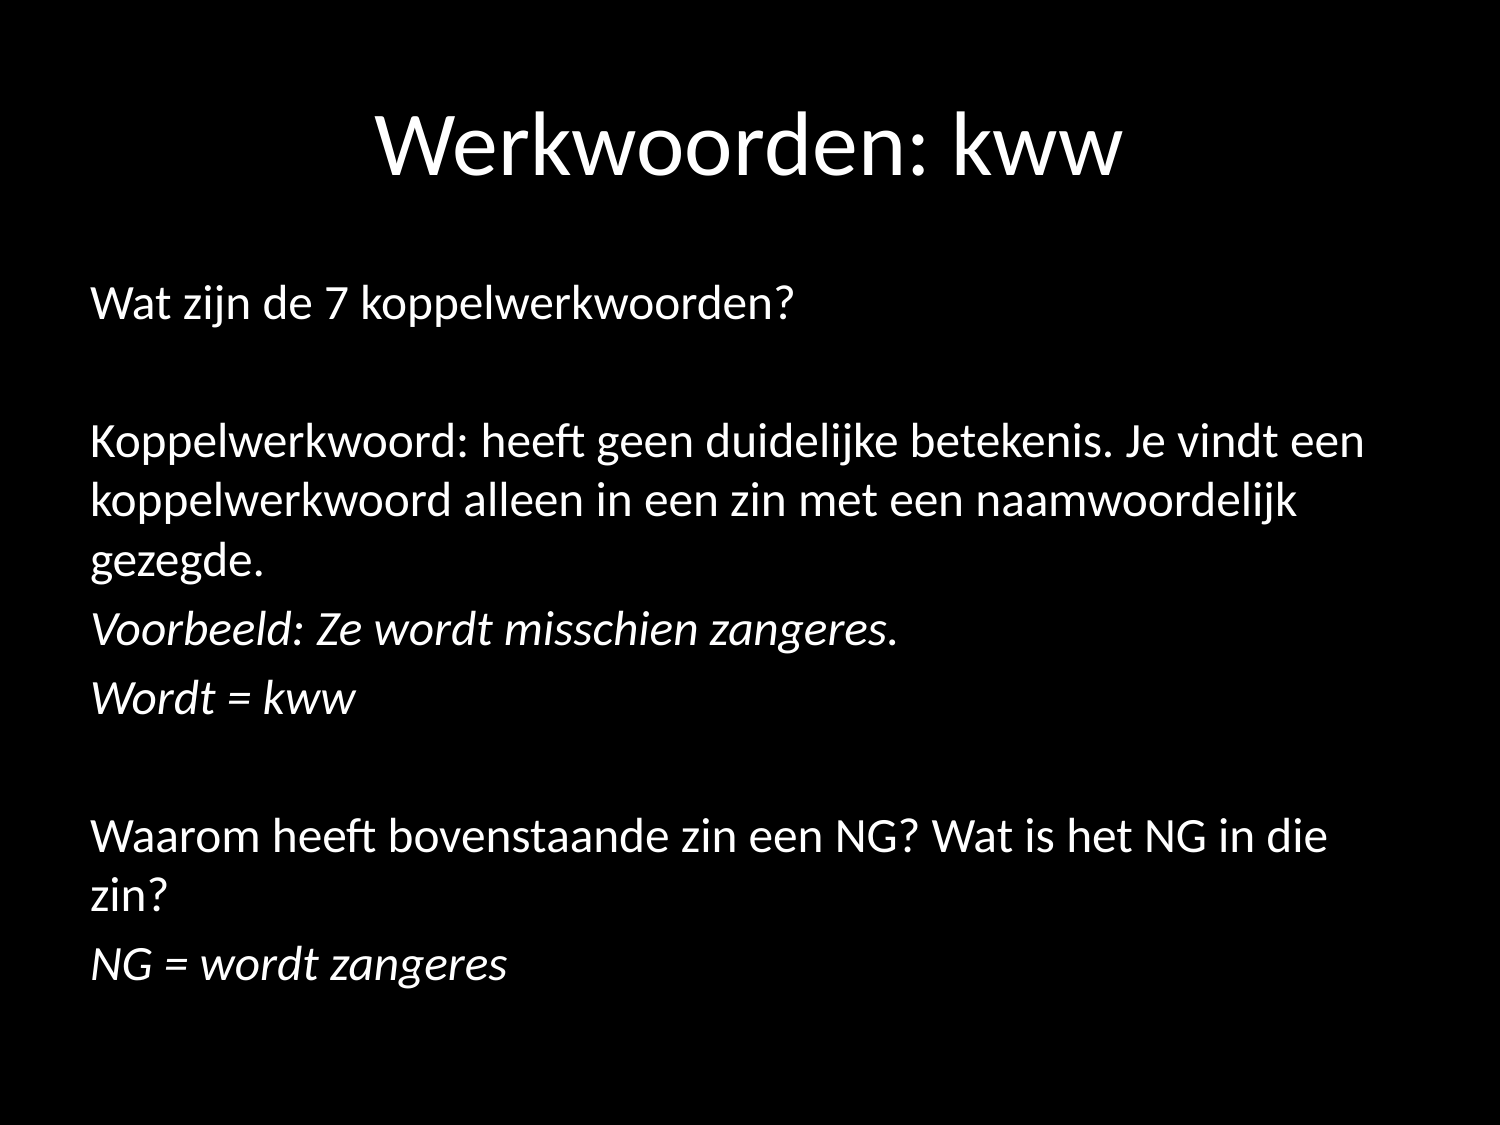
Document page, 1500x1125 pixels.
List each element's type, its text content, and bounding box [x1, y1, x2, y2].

title Werkwoorden: kww [75, 45, 1425, 233]
list Wat zijn de 7 koppelwerkwoorden? Koppelwerkwoord: heeft geen duidelijke betekenis. Je vindt een koppelwerkwoord alleen in een zin met een naamwoordelijk gezegde. Voorbeeld: Ze wordt misschien zangeres. Wordt = kww Waarom heeft bovenstaande zin een NG? Wat is het NG in die zin? NG = wordt zangeres [75, 262, 1425, 1005]
